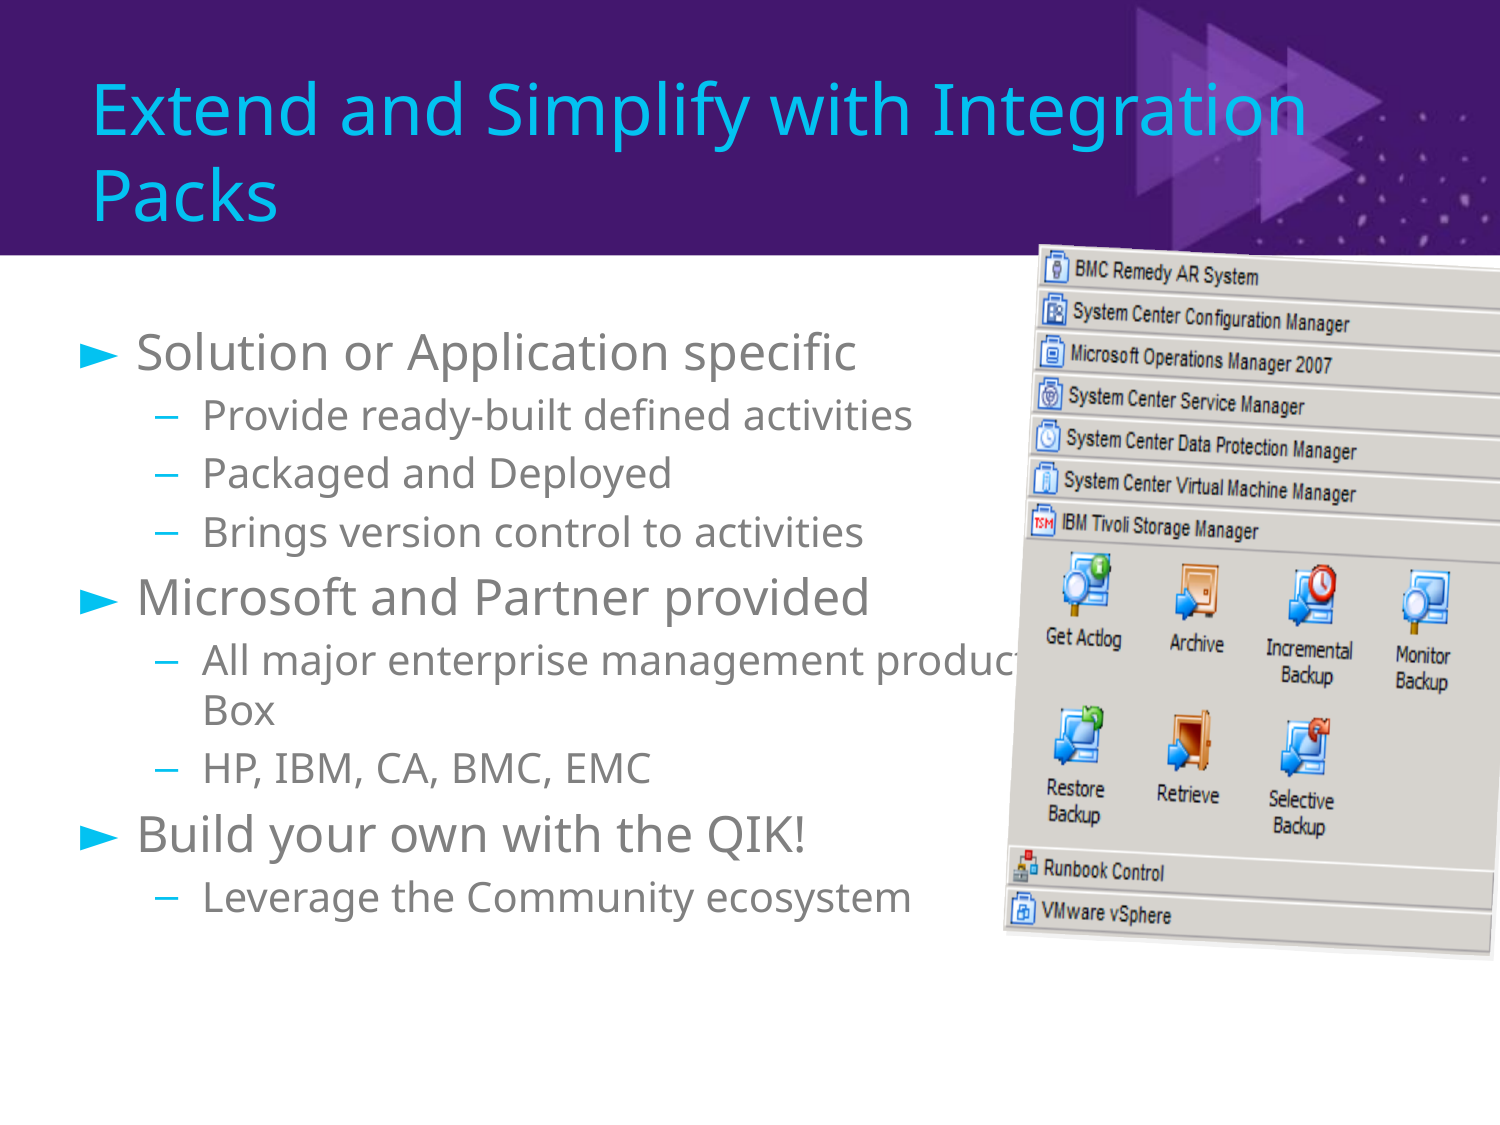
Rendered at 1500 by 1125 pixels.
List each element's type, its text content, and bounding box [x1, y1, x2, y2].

title Extend and Simplify with Integration Packs [75, 56, 1425, 244]
list Solution or Application specific Provide ready-built defined activities Packaged and Deployed Brings version control to activities Microsoft and Partner provided All major enterprise management products covered Out-Of-Box HP, IBM, CA, BMC, EMC Build your own with the QIK! Leverage the Community ecosystem [64, 312, 1015, 945]
picture [0, 0, 1500, 955]
